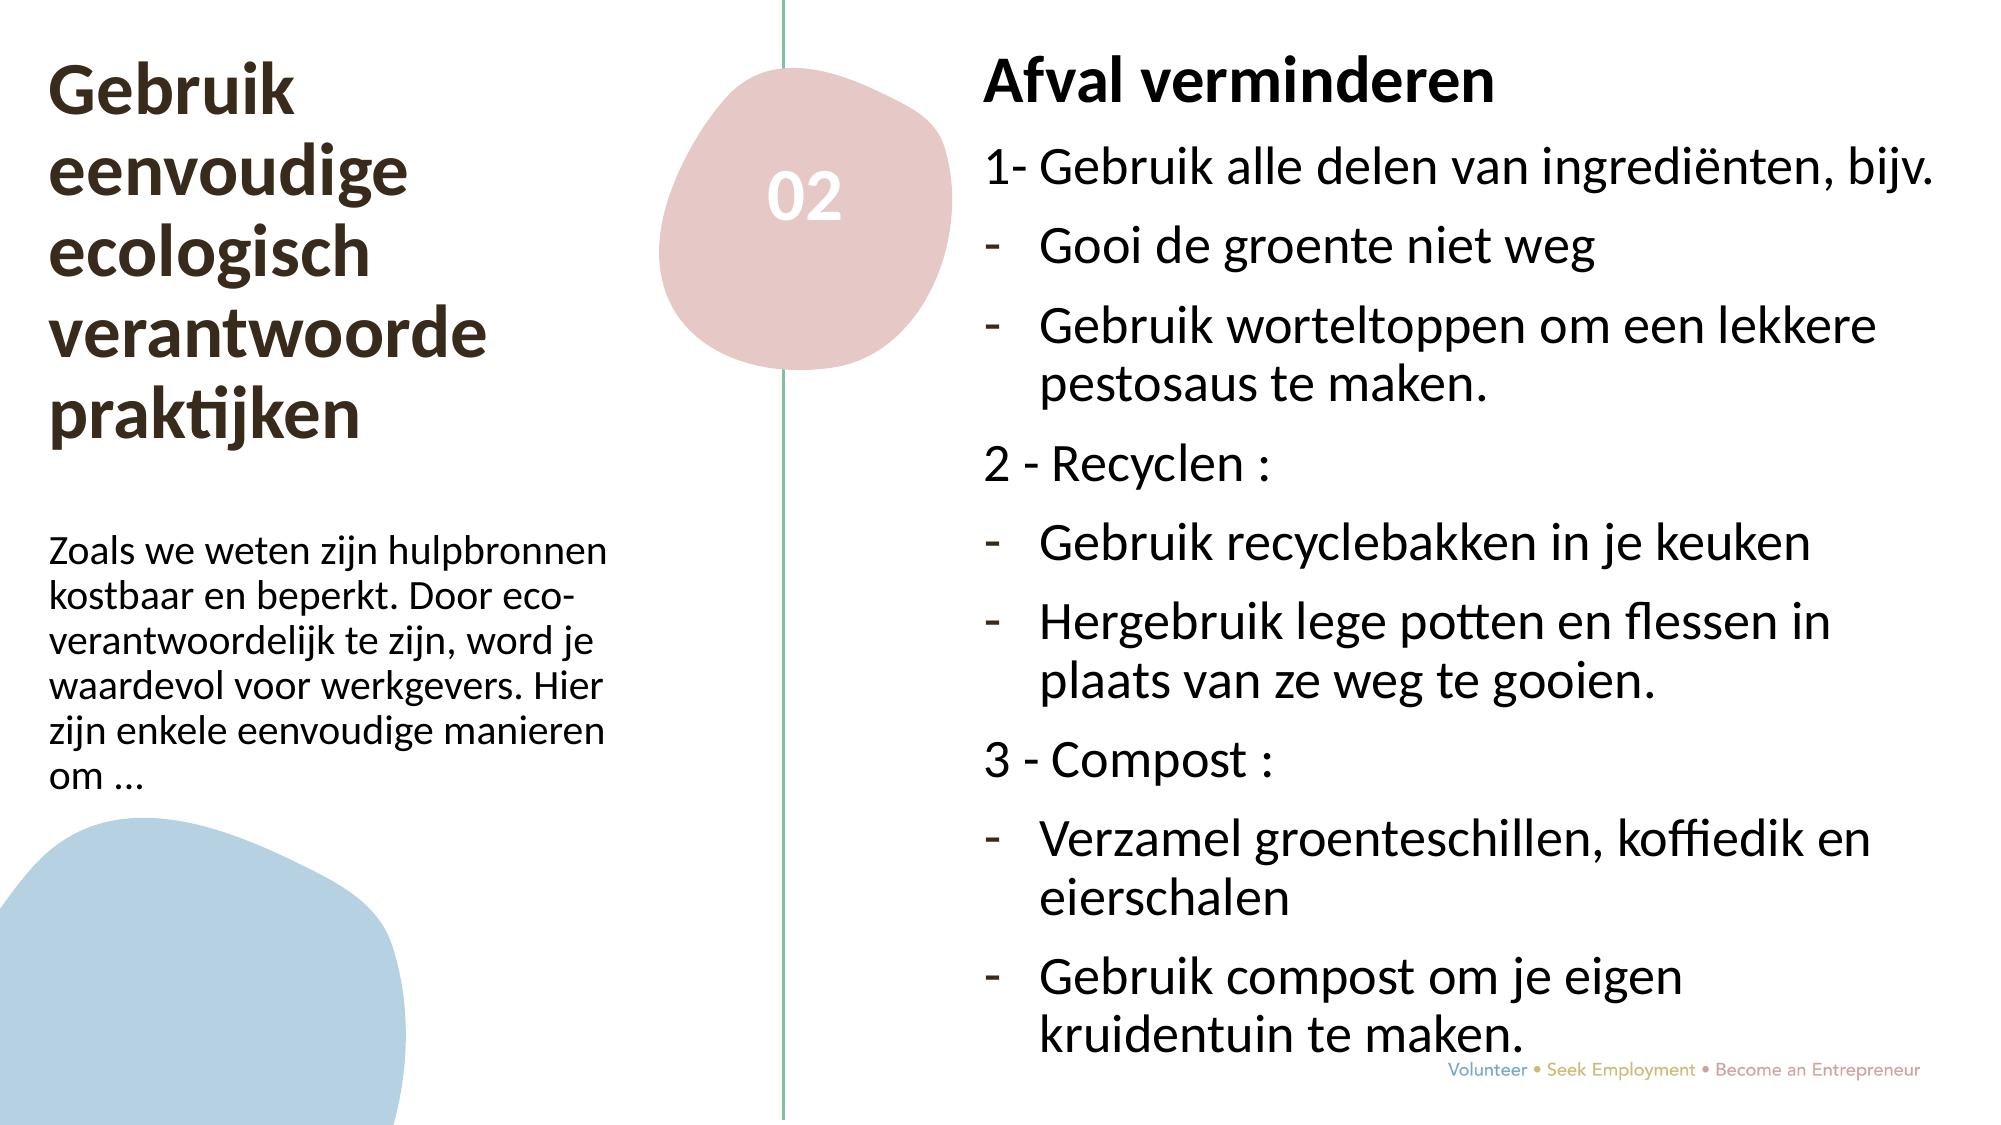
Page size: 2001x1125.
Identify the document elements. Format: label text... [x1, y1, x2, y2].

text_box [0, 817, 406, 1125]
list Afval verminderen 1- Gebruik alle delen van ingrediënten, bijv. Gooi de groente niet weg Gebruik worteltoppen om een lekkere pestosaus te maken. 2 - Recyclen : Gebruik recyclebakken in je keuken Hergebruik lege potten en flessen in plaats van ze weg te gooien. 3 - Compost : Verzamel groenteschillen, koffiedik en eierschalen Gebruik compost om je eigen kruidentuin te maken. [968, 37, 1961, 748]
list 02 [710, 148, 900, 290]
picture [1418, 1046, 1971, 1103]
list Gebruik eenvoudige ecologisch verantwoorde praktijken Zoals we weten zijn hulpbronnen kostbaar en beperkt. Door eco-verantwoordelijk te zijn, word je waardevol voor werkgevers. Hier zijn enkele eenvoudige manieren om ... [34, 42, 672, 957]
